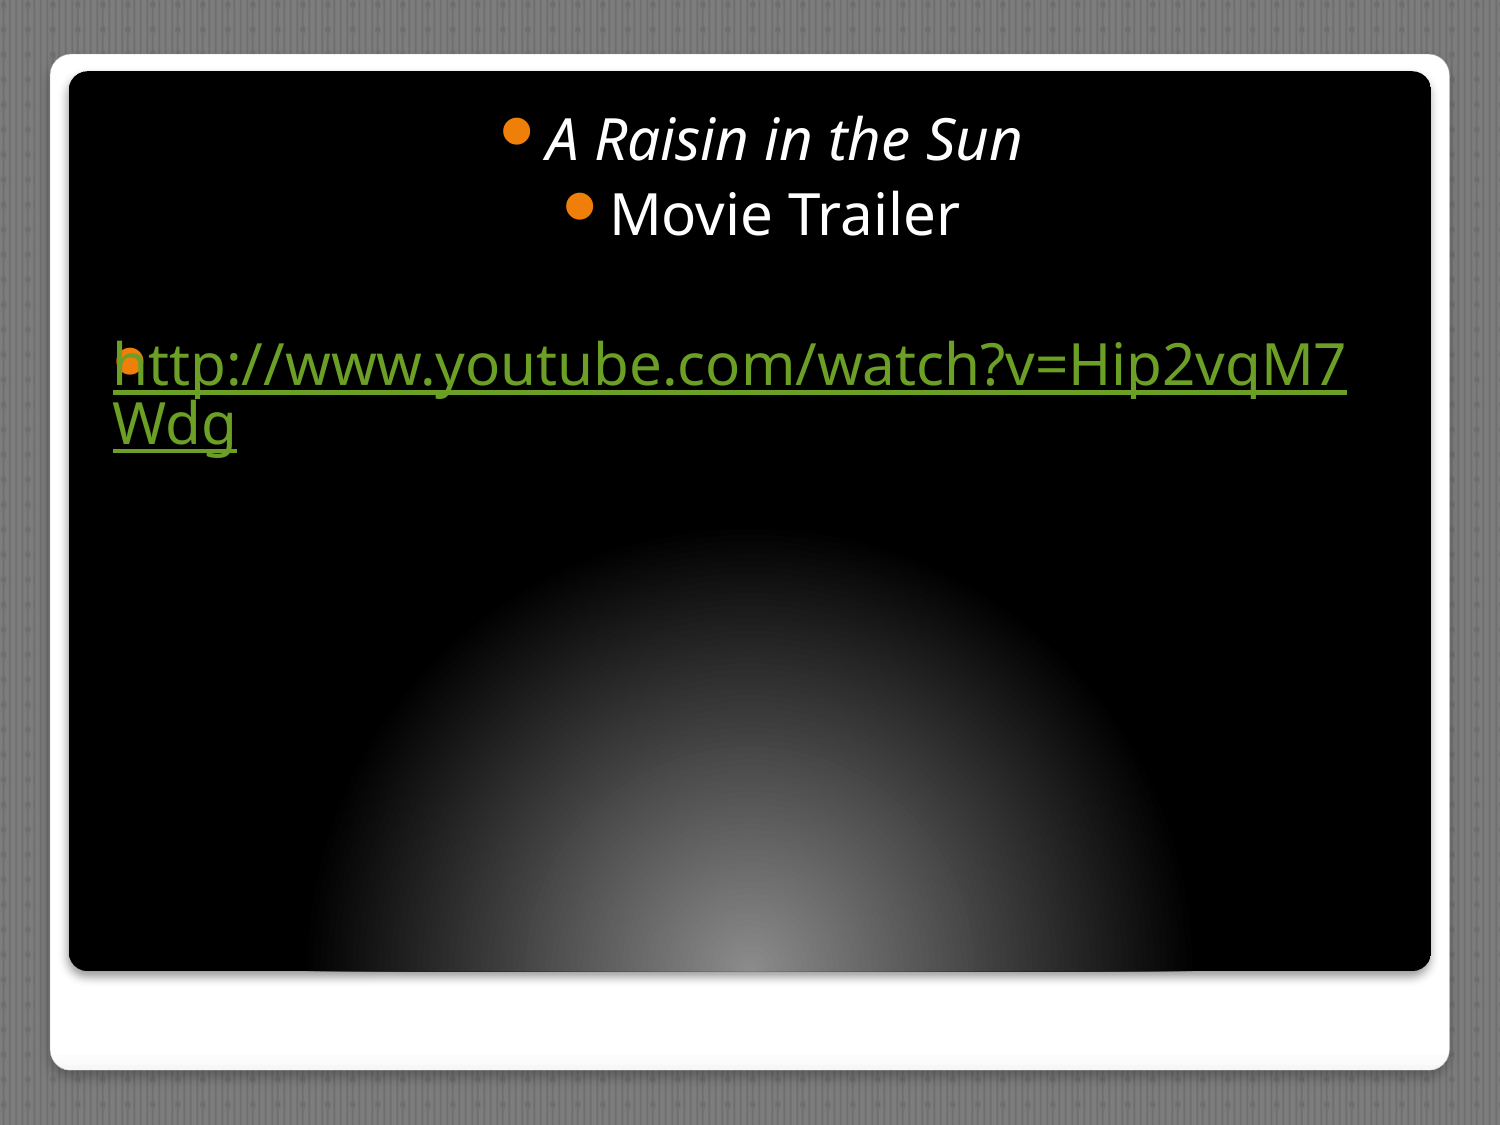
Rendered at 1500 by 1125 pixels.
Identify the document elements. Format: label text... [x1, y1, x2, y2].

list A Raisin in the Sun Movie Trailer http://www.youtube.com/watch?v=Hip2vqM7Wdg [82, 86, 1425, 774]
